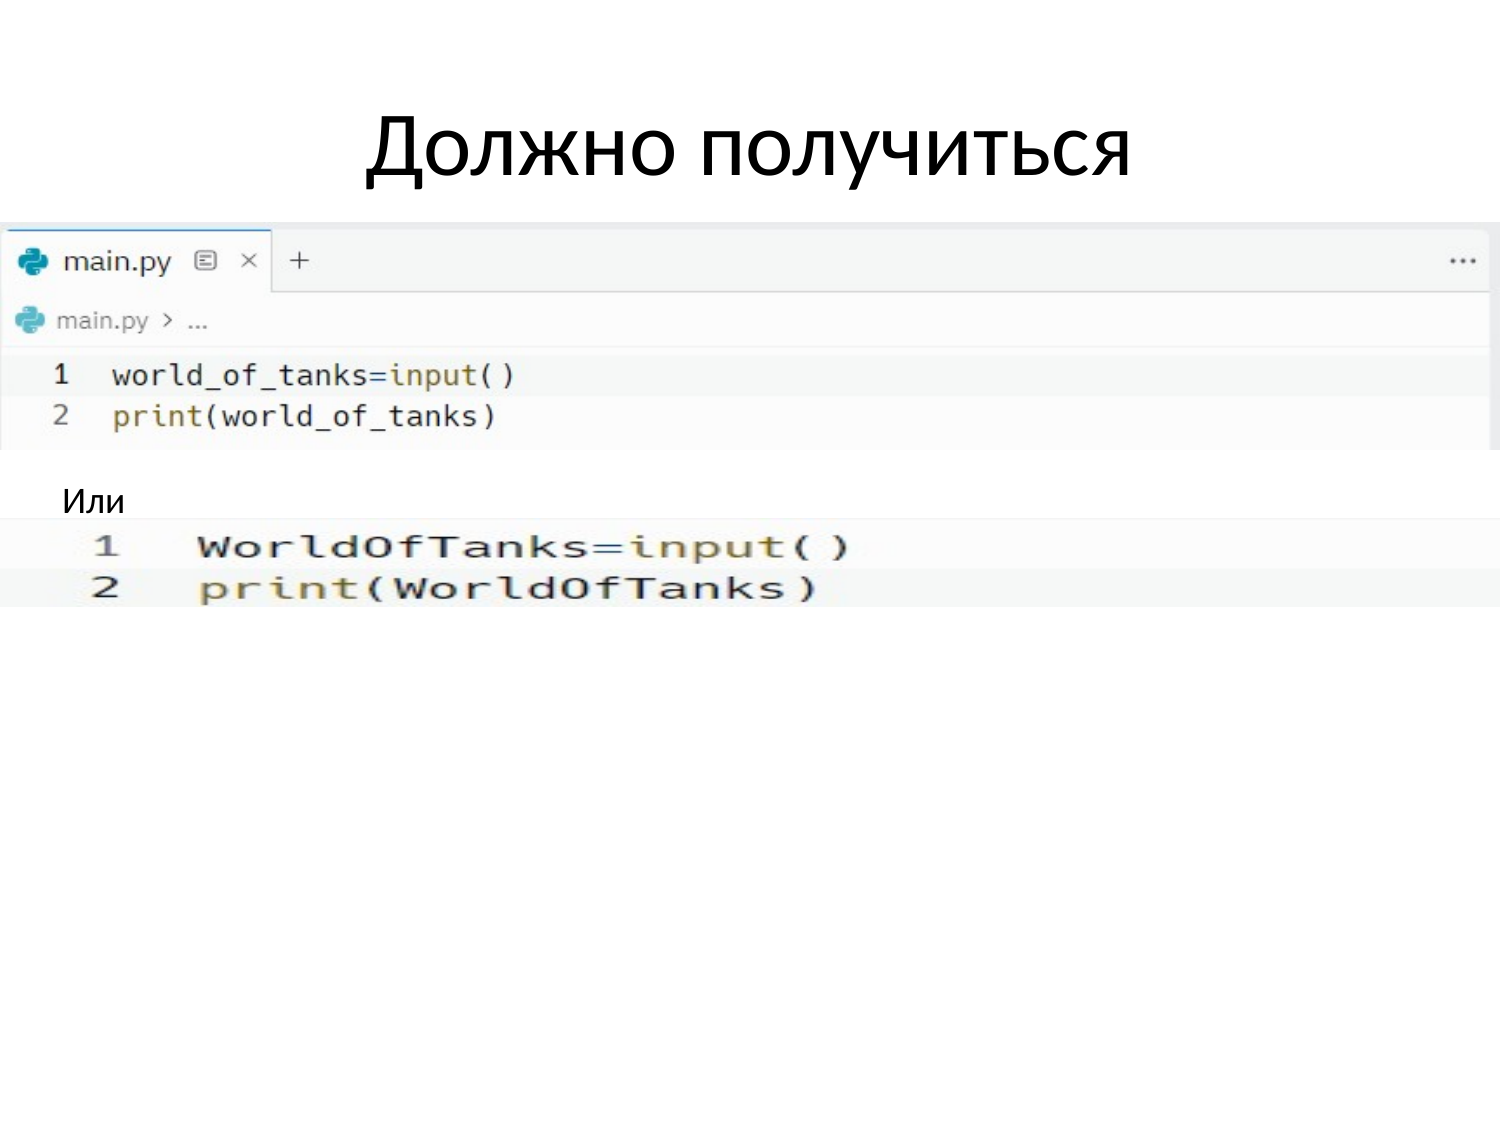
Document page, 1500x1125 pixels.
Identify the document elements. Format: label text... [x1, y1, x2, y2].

picture [0, 518, 1500, 607]
title Должно получиться [75, 45, 1425, 220]
text_box Или [47, 468, 150, 517]
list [0, 222, 1500, 450]
